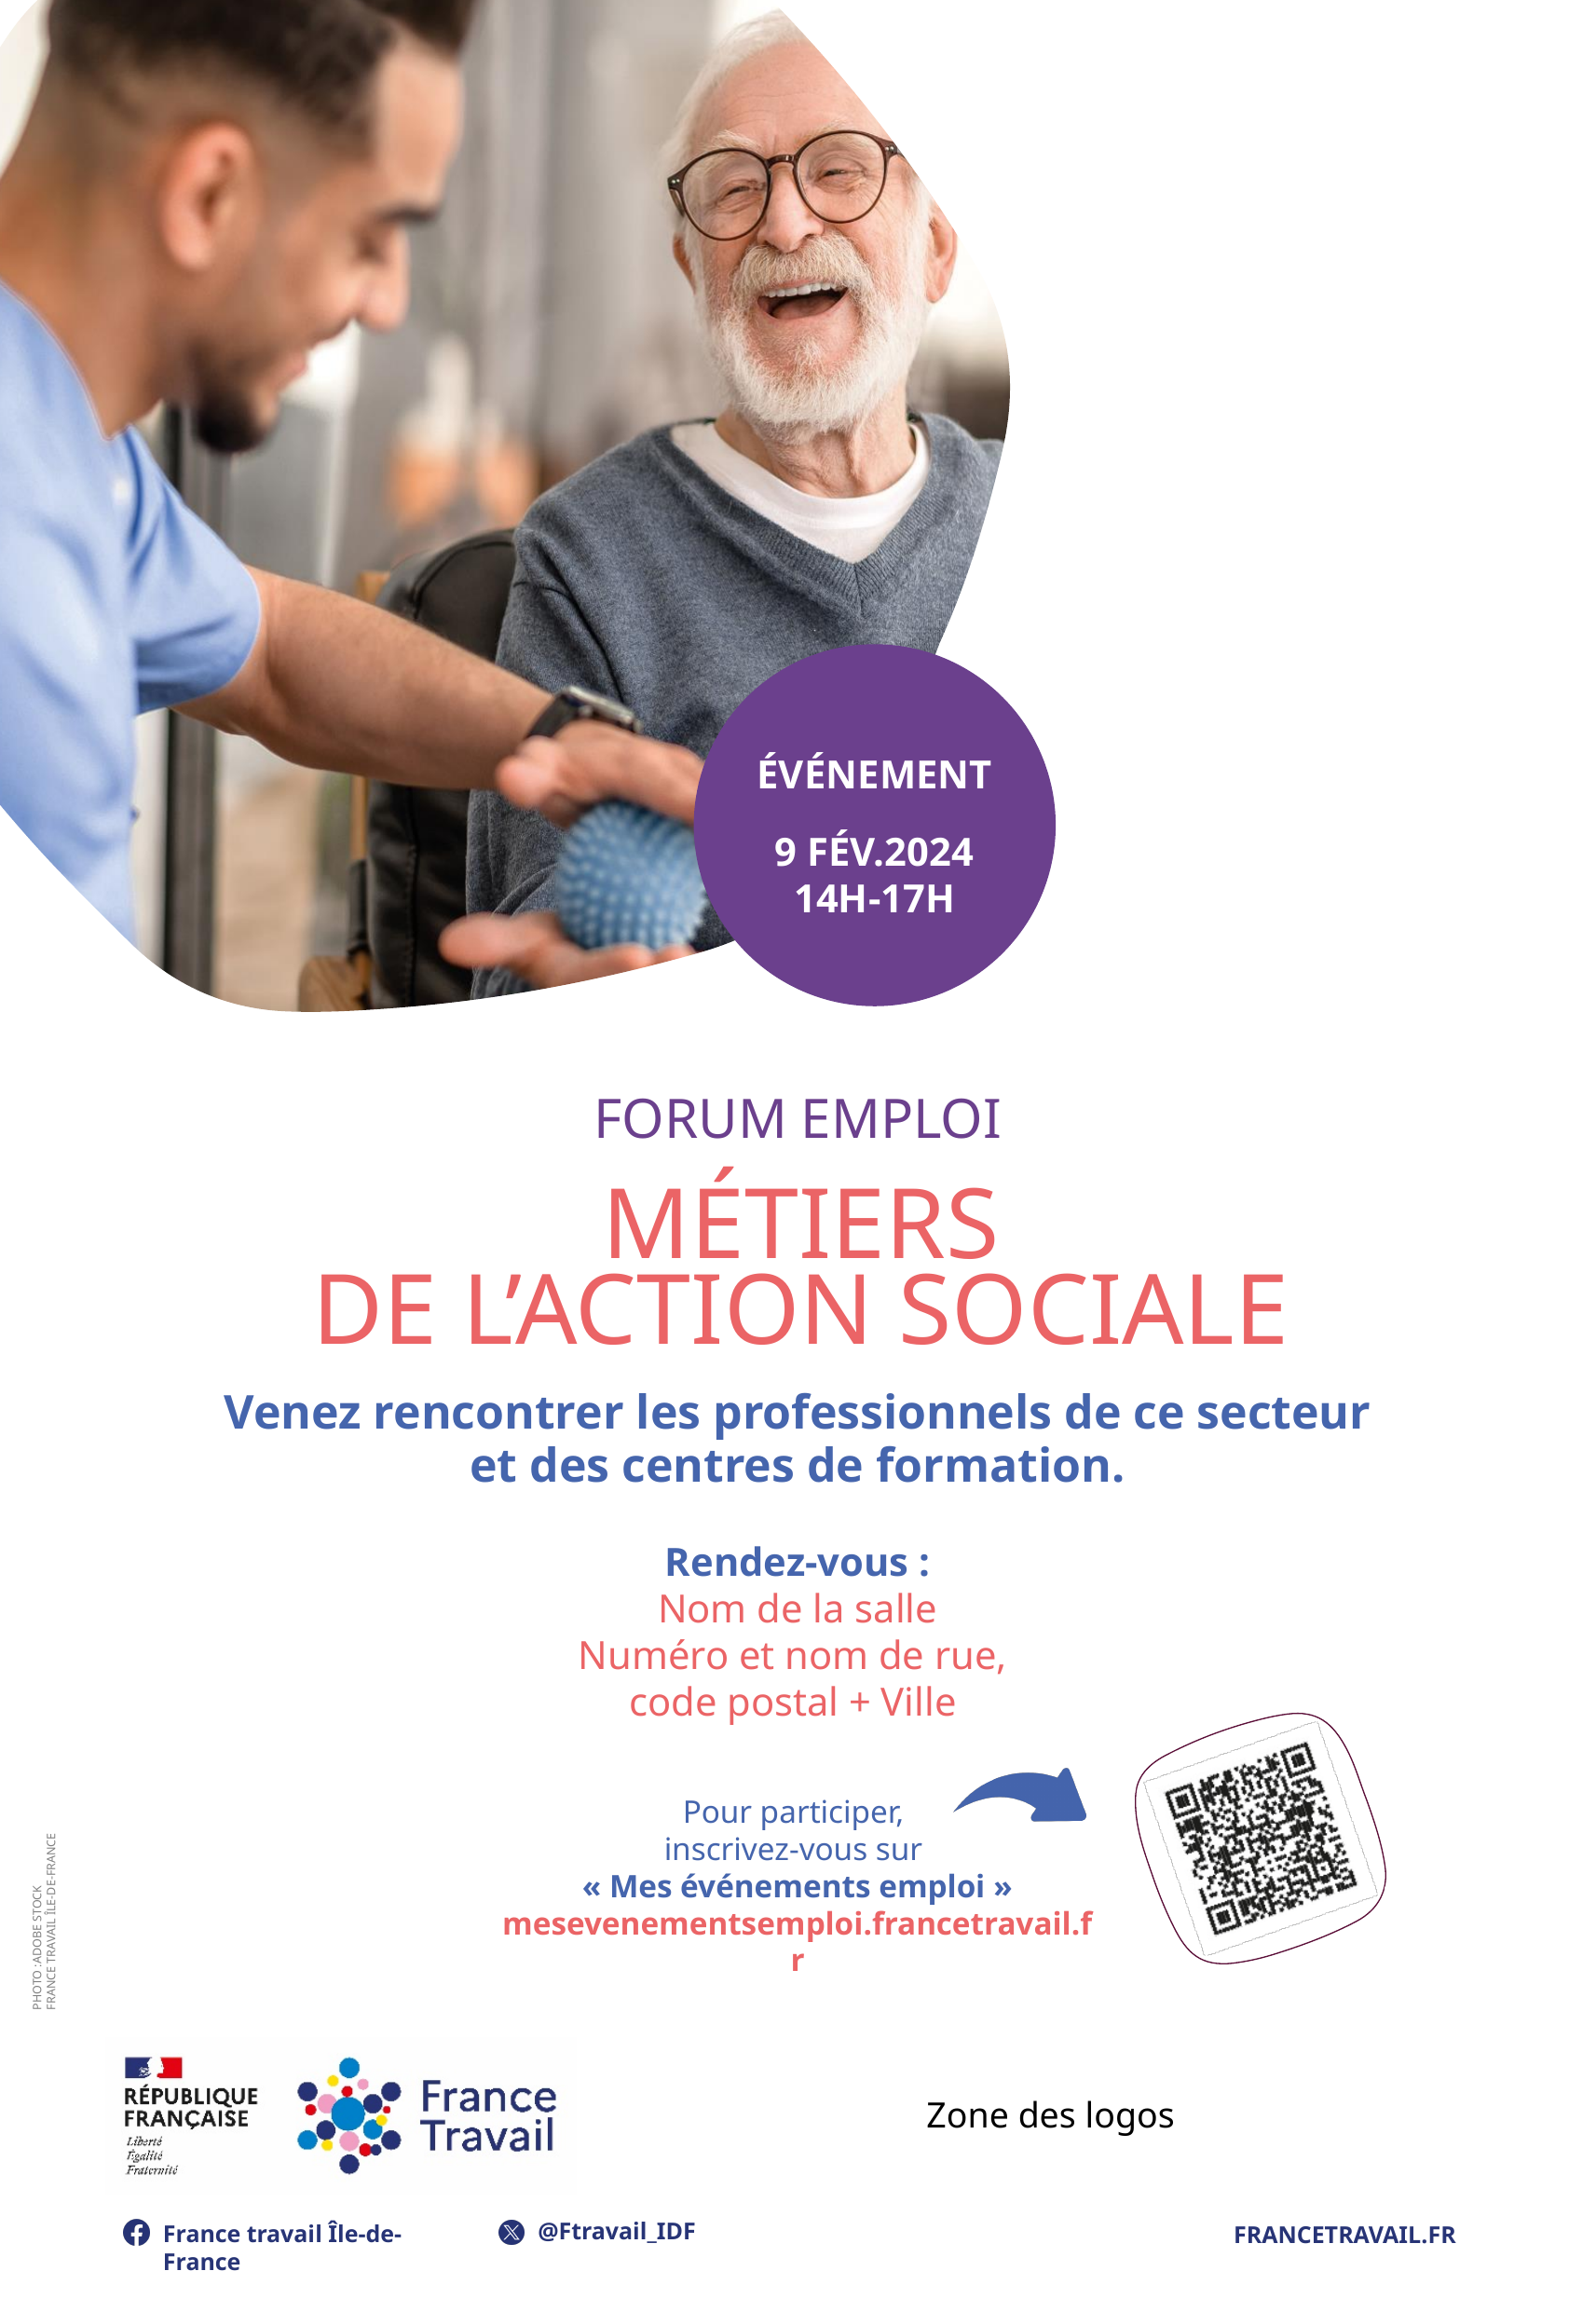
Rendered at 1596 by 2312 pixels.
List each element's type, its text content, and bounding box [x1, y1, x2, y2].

text_box francetravail.fr [1220, 2213, 1522, 2255]
text_box Métiers de l’action sociale [0, 1185, 1596, 1371]
picture [1128, 1707, 1392, 1970]
text_box [710, 642, 1040, 746]
text_box [724, 928, 1026, 1008]
text_box France travail Île-de-France [149, 2212, 488, 2282]
text_box Venez rencontrer les professionnels de ce secteur et des centres de formation. [0, 1379, 1596, 1498]
text_box Pour participer, inscrivez-vous sur « Mes événements emploi » mesevenementsemploi.francetravail.fr [484, 1785, 1111, 1985]
text_box Forum emploi [0, 1076, 1596, 1156]
text_box Zone des logos [604, 2051, 1497, 2176]
picture [104, 2036, 578, 2195]
text_box [0, 0, 1011, 1012]
text_box @Ftravail_IDF [524, 2209, 724, 2252]
text_box Événement 9 fév.2024 14h-17h [628, 746, 1122, 928]
picture [122, 2219, 150, 2246]
text_box Rendez-vous : Nom de la salle Numéro et nom de rue, code postal + Ville [0, 1530, 1596, 1731]
picture [498, 2219, 525, 2246]
picture [948, 1748, 1091, 1869]
